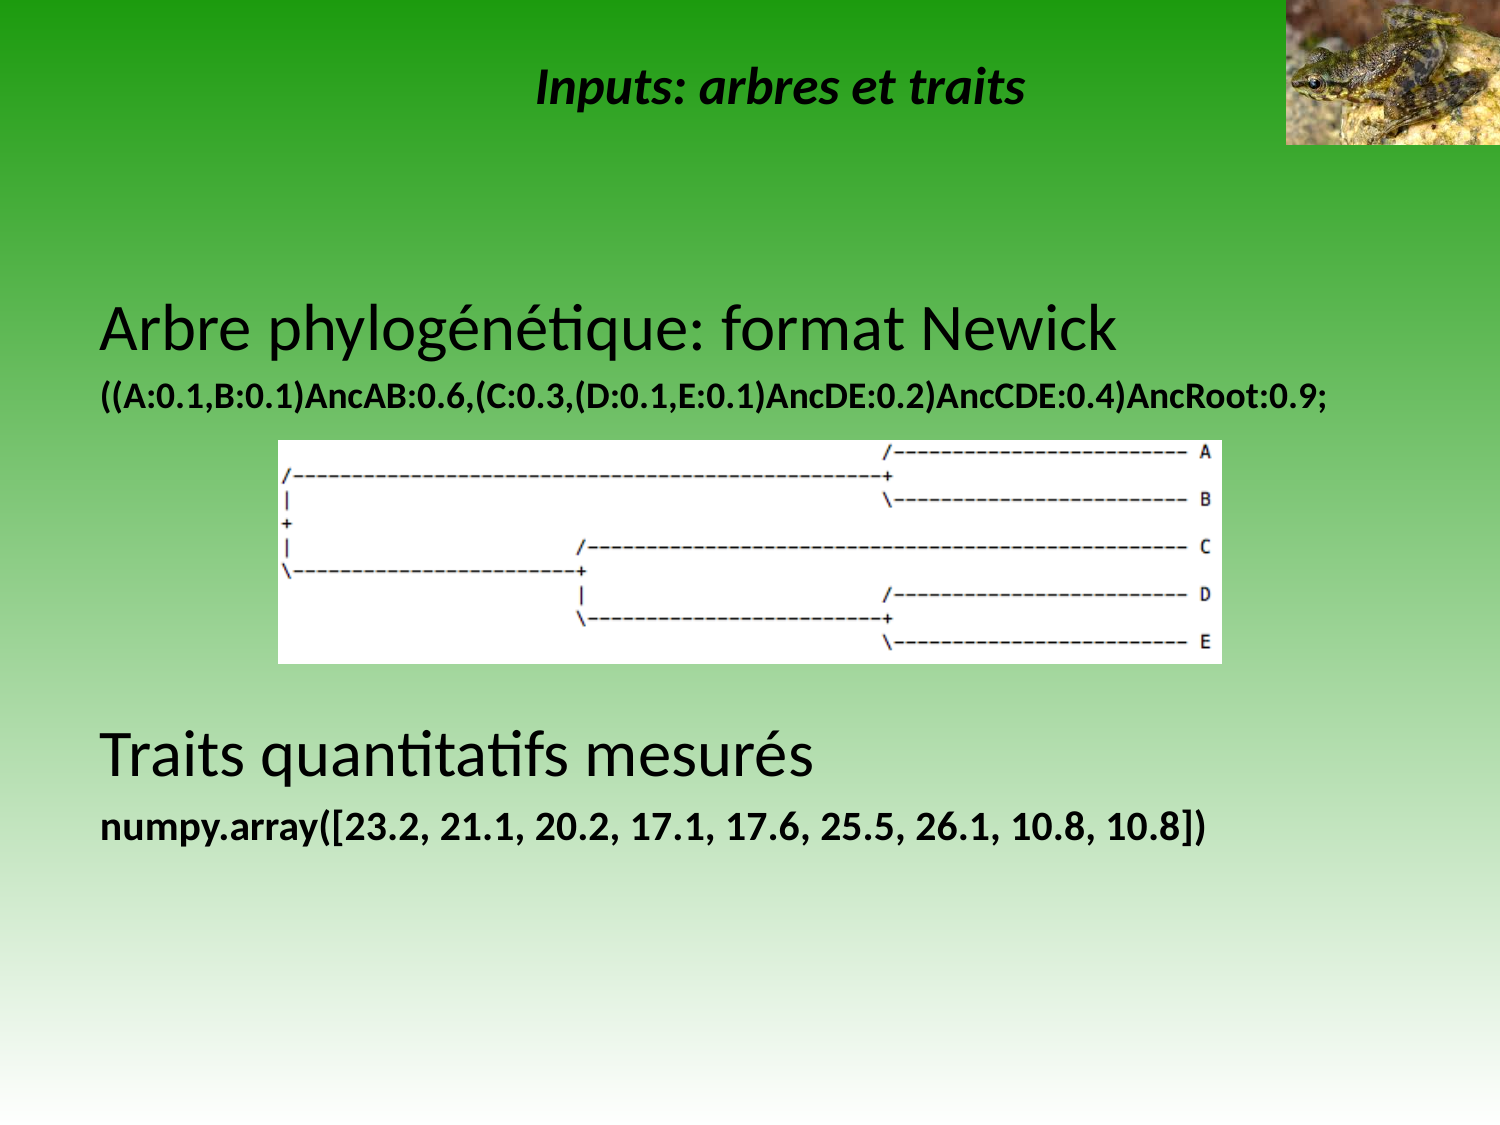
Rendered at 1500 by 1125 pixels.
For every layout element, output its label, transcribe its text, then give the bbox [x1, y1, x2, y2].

title Inputs: arbres et traits [112, 43, 1449, 187]
picture [1286, 0, 1500, 146]
subtitle Arbre phylogénétique: format Newick ((A:0.1,B:0.1)AncAB:0.6,(C:0.3,(D:0.1,E:0.1)AncDE:0.2)AncCDE:0.4)AncRoot:0.9; Traits quantitatifs mesurés numpy.array([23.2, 21.1, 20.2, 17.1, 17.6, 25.5, 26.1, 10.8, 10.8]) [84, 276, 1425, 1047]
picture [277, 440, 1223, 665]
